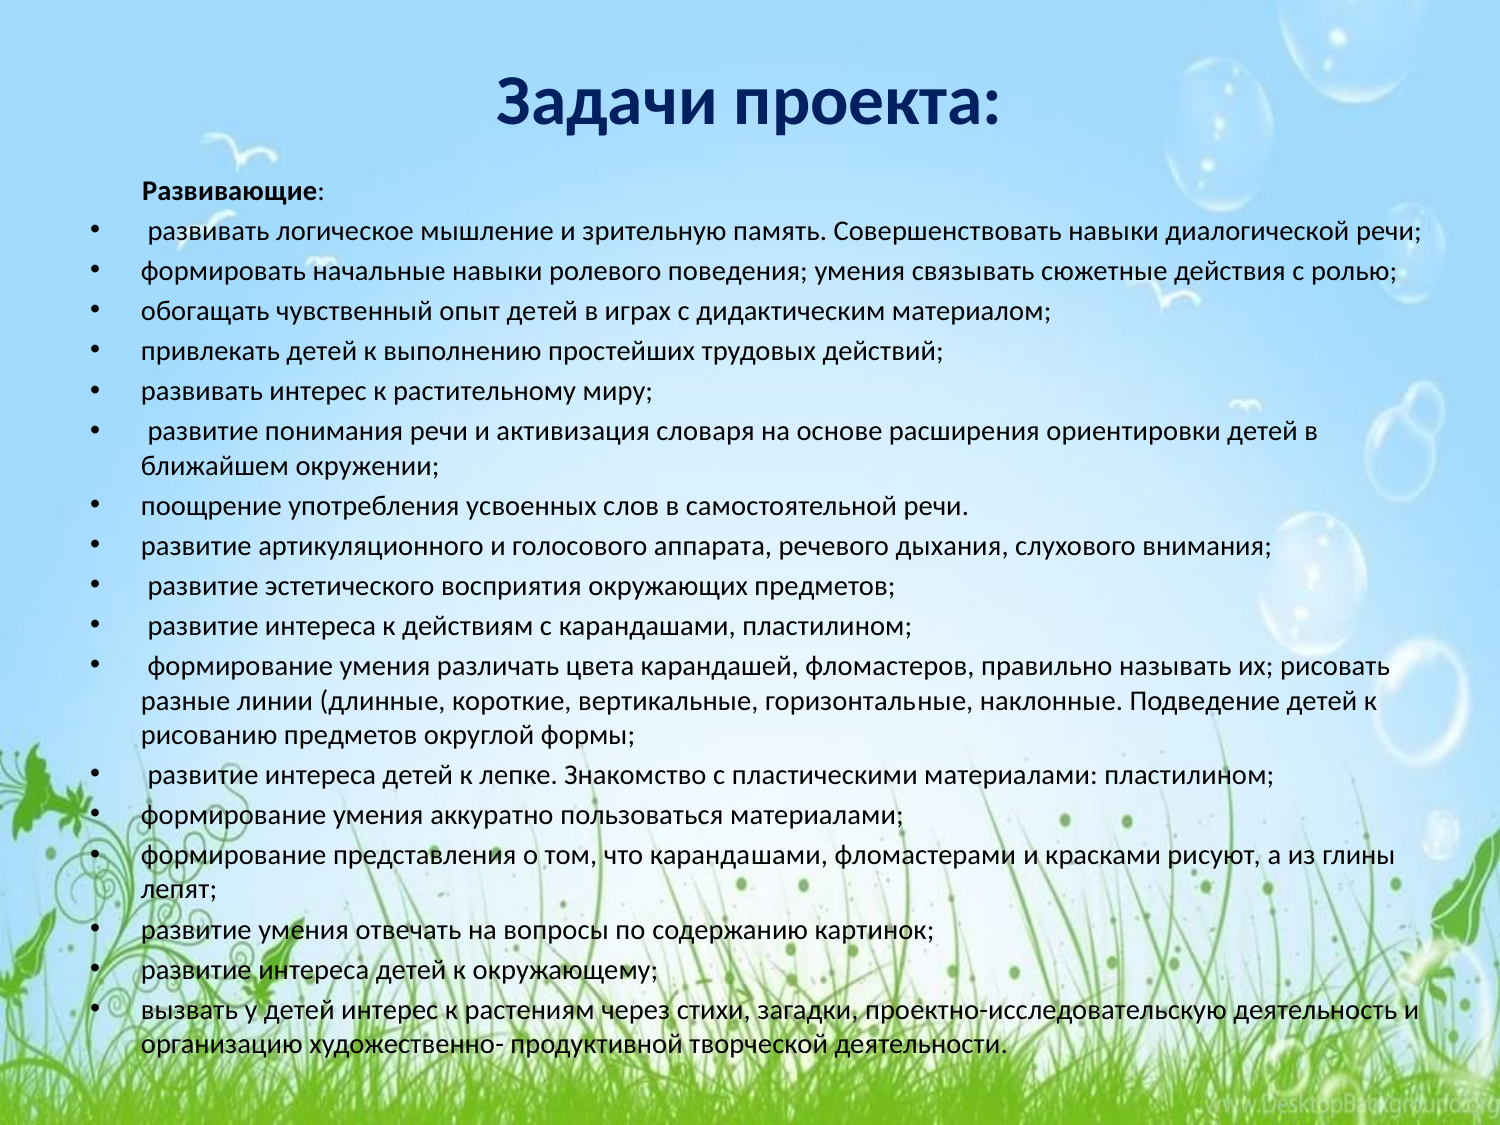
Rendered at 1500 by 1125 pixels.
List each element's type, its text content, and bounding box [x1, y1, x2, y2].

title Задачи проекта: [75, 45, 1425, 164]
picture [0, 0, 1500, 1125]
list Развивающие: развивать логическое мышление и зрительную память. Совершенствовать навыки диалогической речи; формировать начальные навыки ролевого поведения; умения связывать сюжетные действия с ролью; обогащать чувственный опыт де­тей в играх с дидактическим материалом; привлекать детей к выполнению простейших трудовых действий; развивать интерес к растительному миру; развитие понимания речи и активизация словаря на основе расширения ориентировки детей в ближайшем окружении; поощрение употребления усвоенных слов в самостоятельной речи. развитие артикуляционного и голосового аппарата, речевого дыхания, слухового внимания; развитие эстетического восприятия окружающих предметов; развитие интереса к действиям с карандашами, пластилином; формирование умения различать цвета карандашей, фломастеров, правильно называть их; рисовать разные линии (длинные, короткие, вертикальные, горизонталь­ные, наклонные. Подведение детей к рисованию предметов округлой формы; развитие интереса детей к лепке. Знакомство с пластическими материалами: пластилином; формирование умения аккуратно пользоваться материалами; формирование представления о том, что каранда­шами, фломастерами и красками рисуют, а из глины лепят; развитие умения отвечать на вопросы по содержанию картинок; развитие интереса детей к окружающему; вызвать у детей интерес к растениям через стихи, загадки, проектно-исследовательскую деятельность и организацию художественно- продуктивной творческой деятельности. [75, 164, 1454, 1079]
